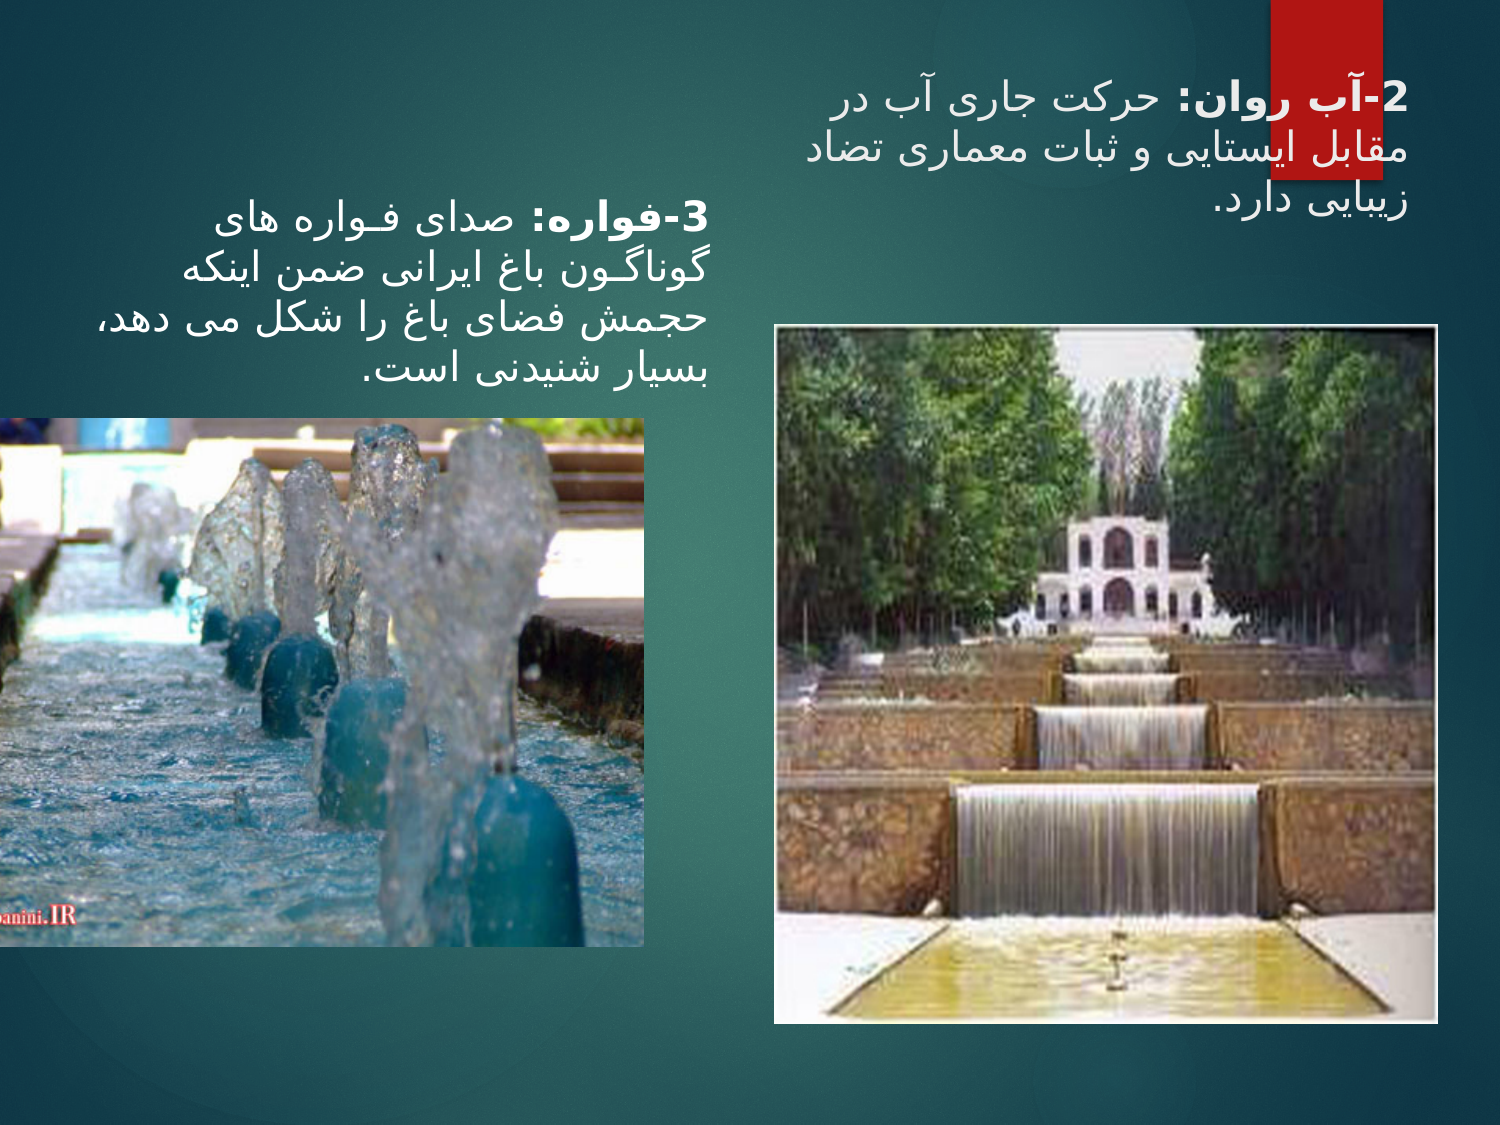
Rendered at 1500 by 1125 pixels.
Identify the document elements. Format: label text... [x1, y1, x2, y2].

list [0, 417, 644, 947]
picture [774, 324, 1438, 1024]
text_box 3-فواره: صدای فـواره های گوناگـون باغ ایرانی ضمن اینکه حجمش فضای باغ را شکل می دهد، بسیار شنیدنی است. [49, 132, 725, 448]
title 2-آب روان: حرکت جاری آب در مقابل ایستایی و ثبات معماری تضاد زیبایی دارد. [762, 62, 1425, 400]
